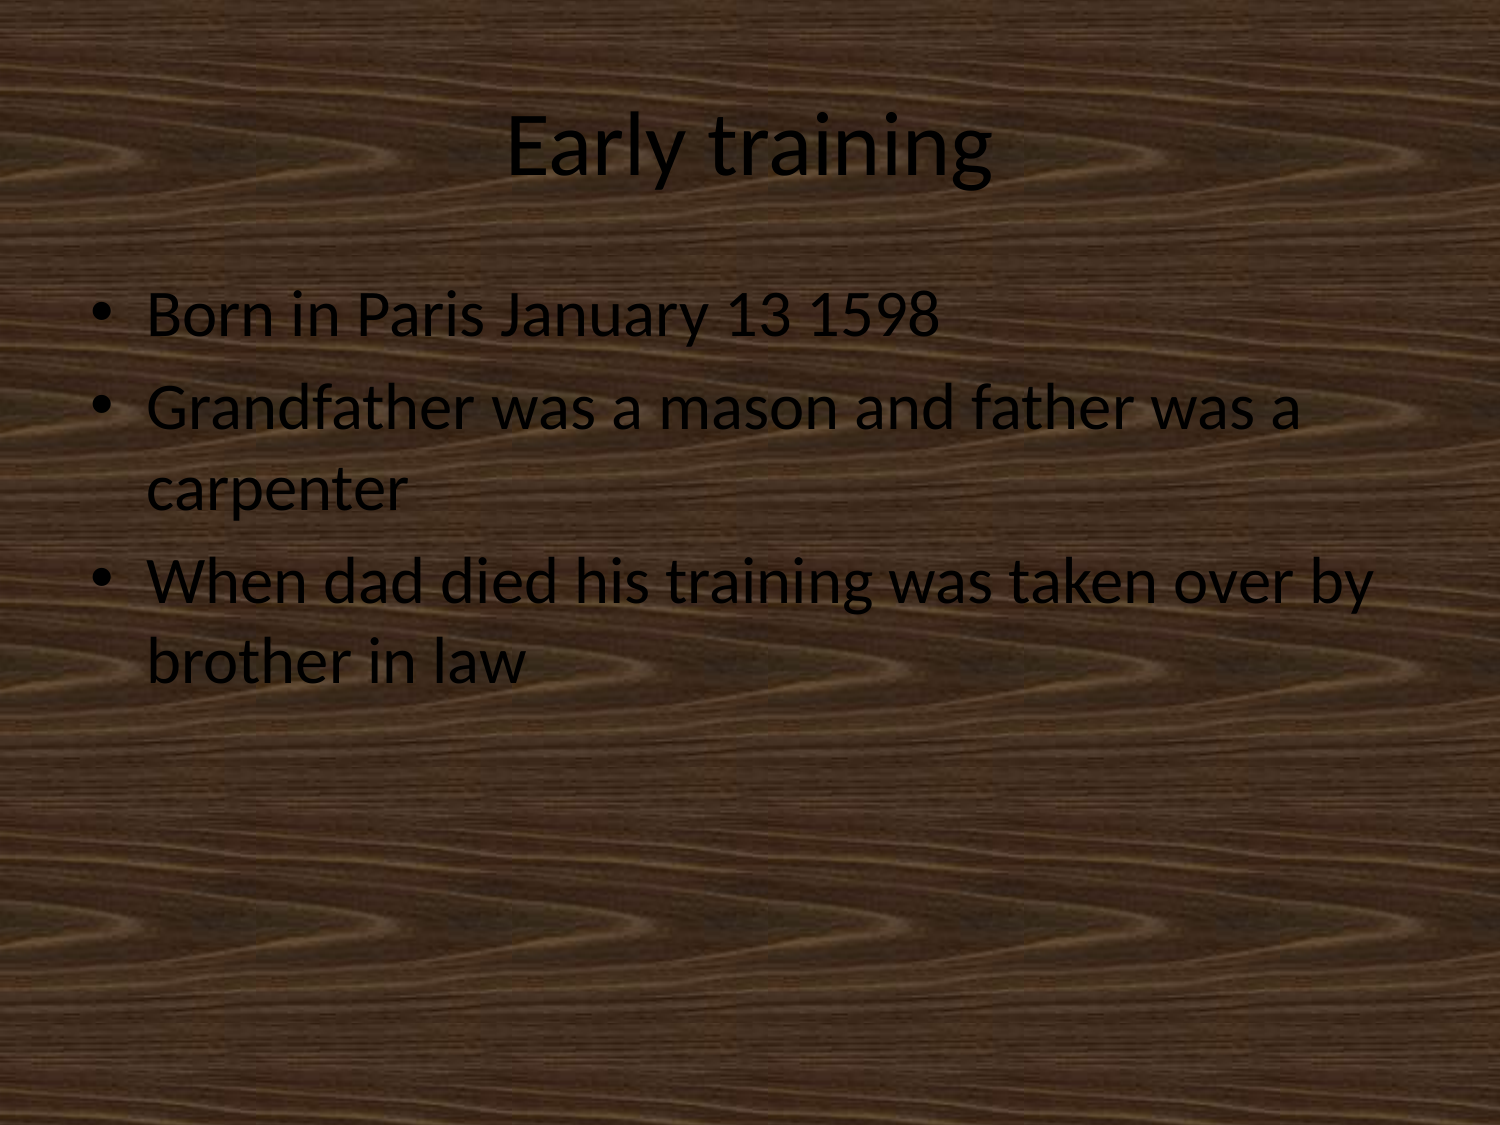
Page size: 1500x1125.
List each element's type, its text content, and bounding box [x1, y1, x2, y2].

picture [0, 0, 1500, 1125]
list Born in Paris January 13 1598 Grandfather was a mason and father was a carpenter When dad died his training was taken over by brother in law [75, 262, 1425, 1005]
title Early training [75, 45, 1425, 233]
